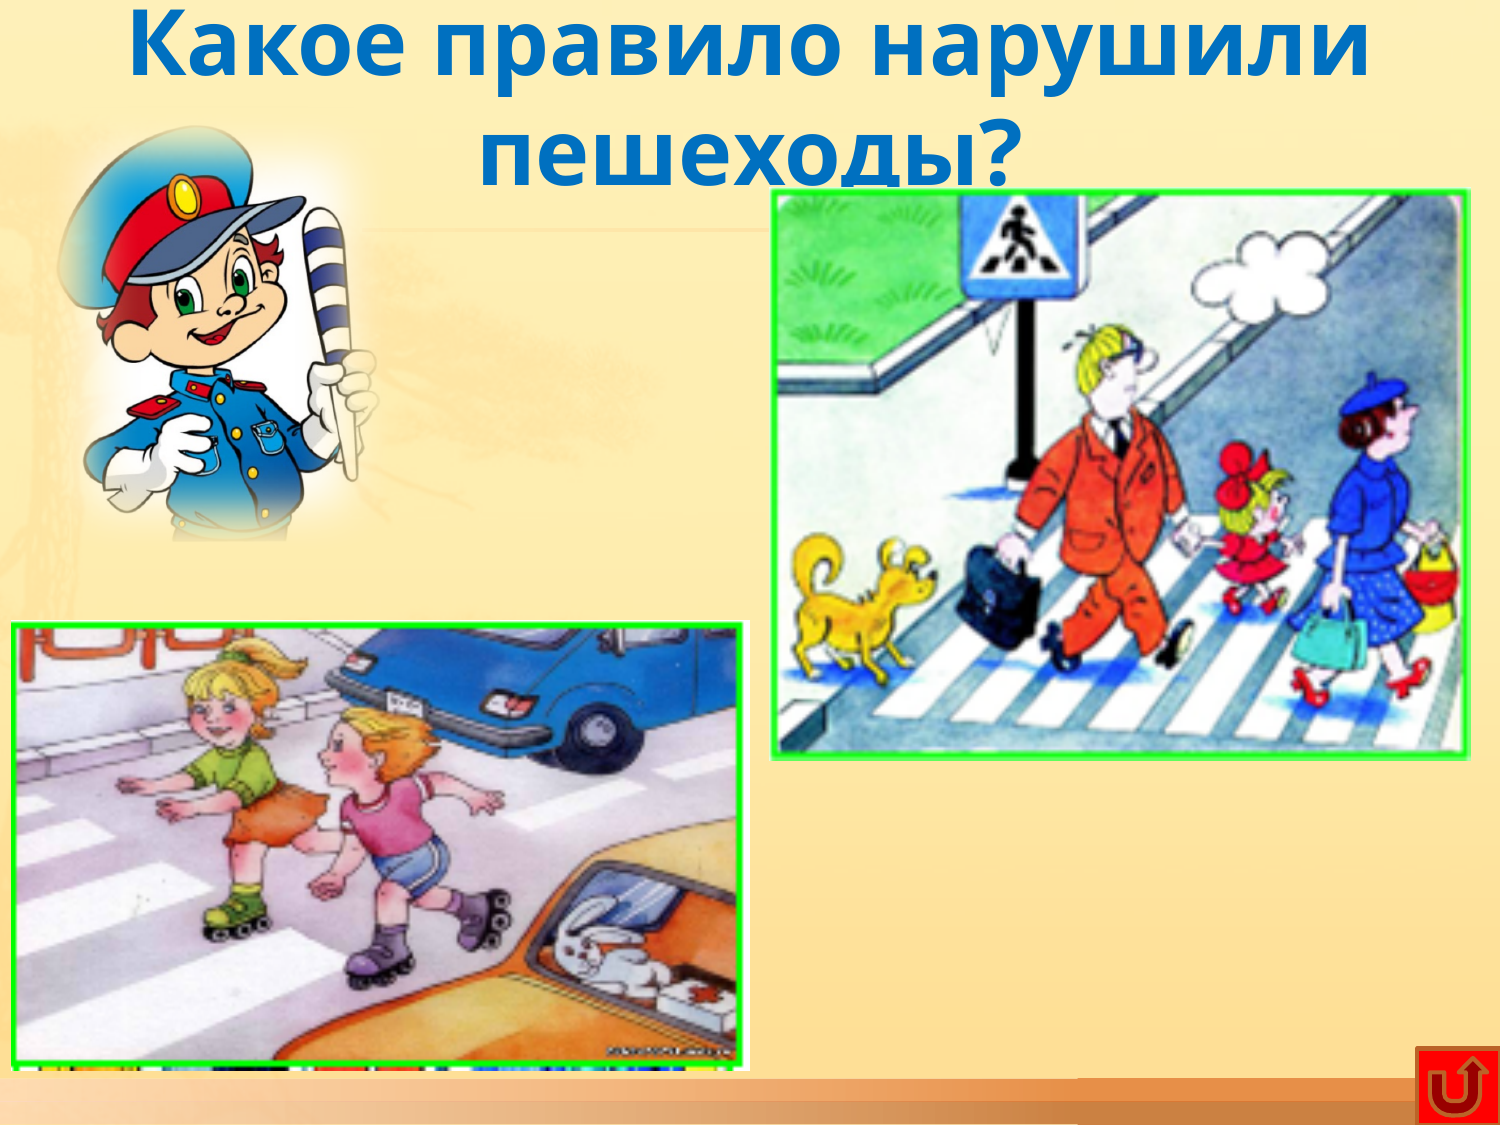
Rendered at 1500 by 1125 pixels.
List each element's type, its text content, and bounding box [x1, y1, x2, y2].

picture [40, 106, 397, 557]
title Какое правило нарушили пешеходы? [41, 0, 1459, 188]
text_box [1415, 1046, 1500, 1125]
picture [768, 186, 1471, 761]
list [10, 619, 751, 1071]
